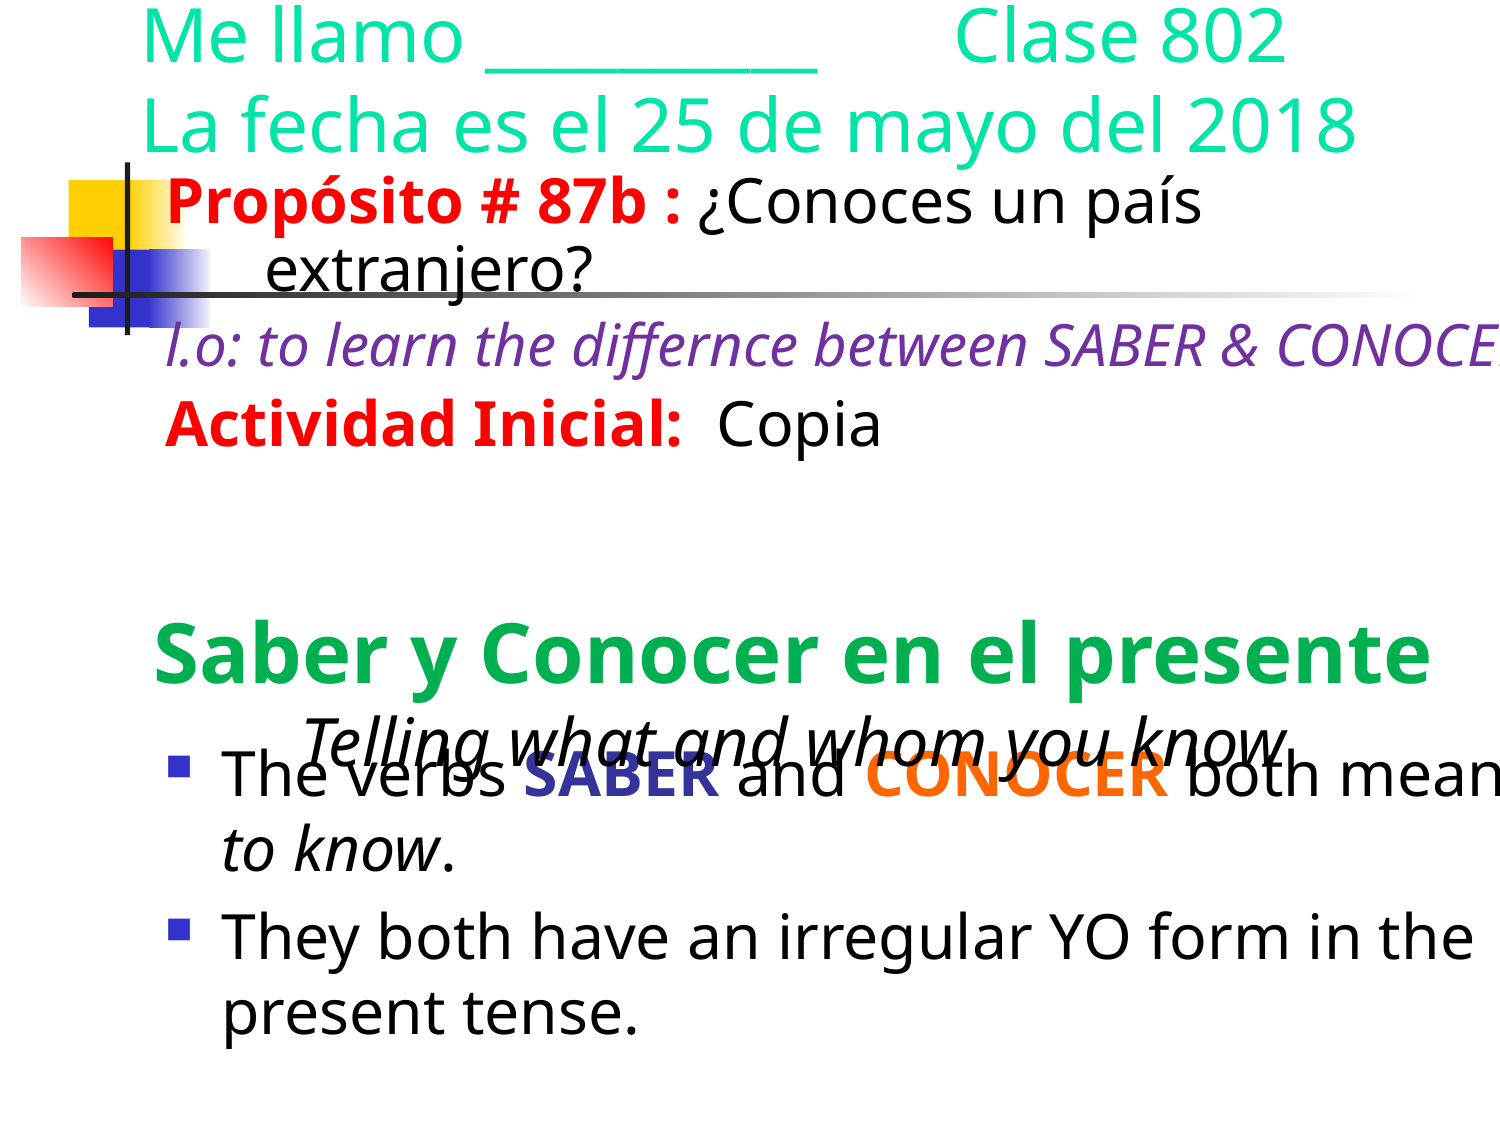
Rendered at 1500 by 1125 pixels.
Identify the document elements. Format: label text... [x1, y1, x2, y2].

text_box Me llamo __________ Clase 802 La fecha es el 25 de mayo del 2018 [124, 0, 1463, 175]
list Propósito # 87b : ¿Conoces un país extranjero? l.o: to learn the differnce between SABER & CONOCER Actividad Inicial: Copia The verbs SABER and CONOCER both mean to know. They both have an irregular YO form in the present tense. [150, 162, 1500, 1050]
title Saber y Conocer en el presente Telling what and whom you know [125, 547, 1463, 788]
